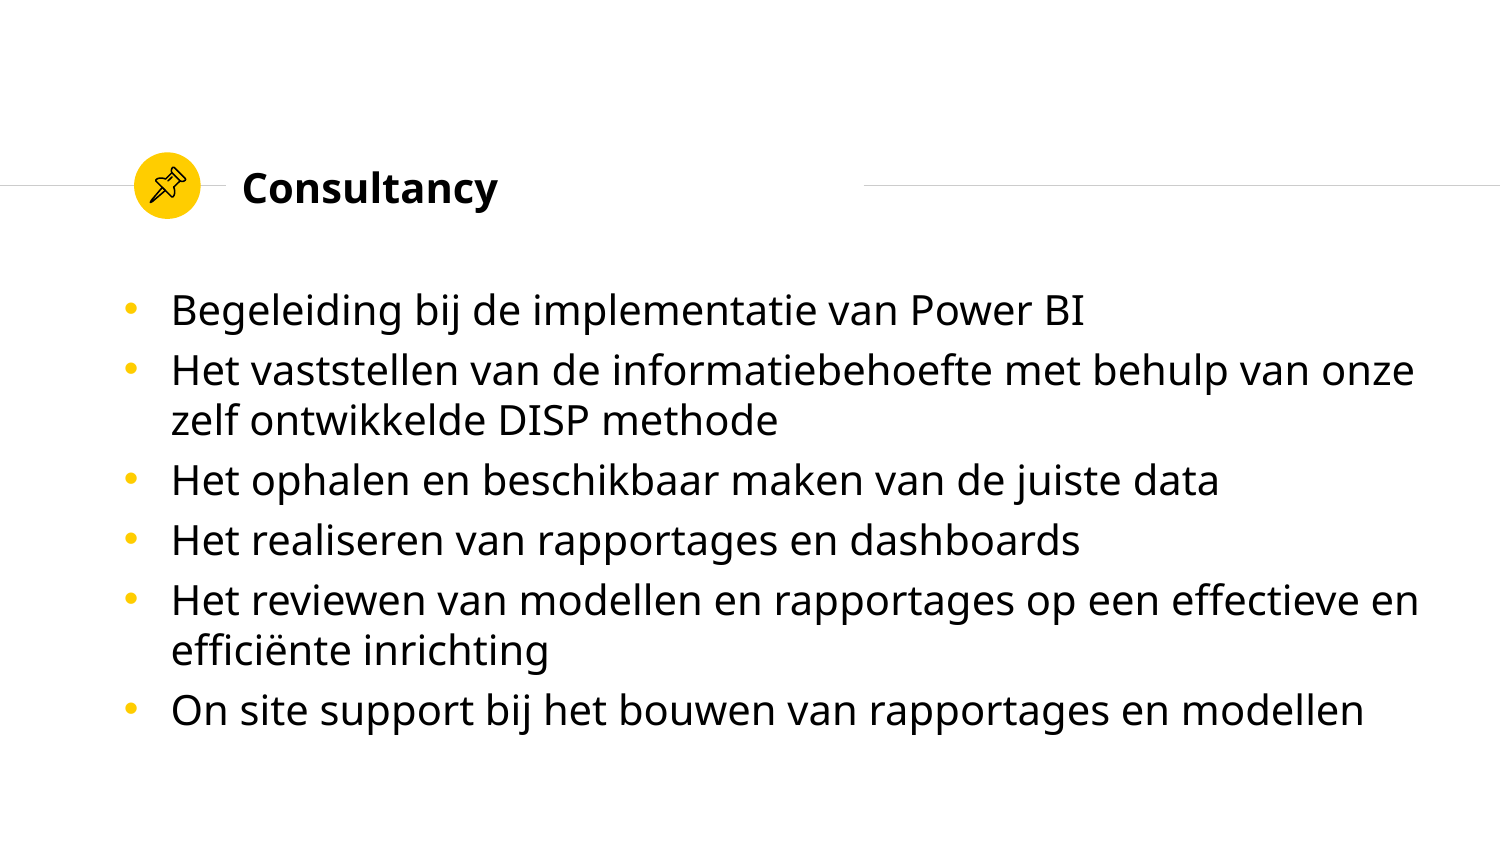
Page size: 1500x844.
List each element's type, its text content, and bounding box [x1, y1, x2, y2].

title Consultancy [226, 151, 863, 223]
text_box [150, 166, 186, 203]
list Begeleiding bij de implementatie van Power BI Het vaststellen van de informatiebehoefte met behulp van onze zelf ontwikkelde DISP methode Het ophalen en beschikbaar maken van de juiste data Het realiseren van rapportages en dashboards Het reviewen van modellen en rapportages op een effectieve en efficiënte inrichting On site support bij het bouwen van rapportages en modellen [33, 268, 1474, 780]
